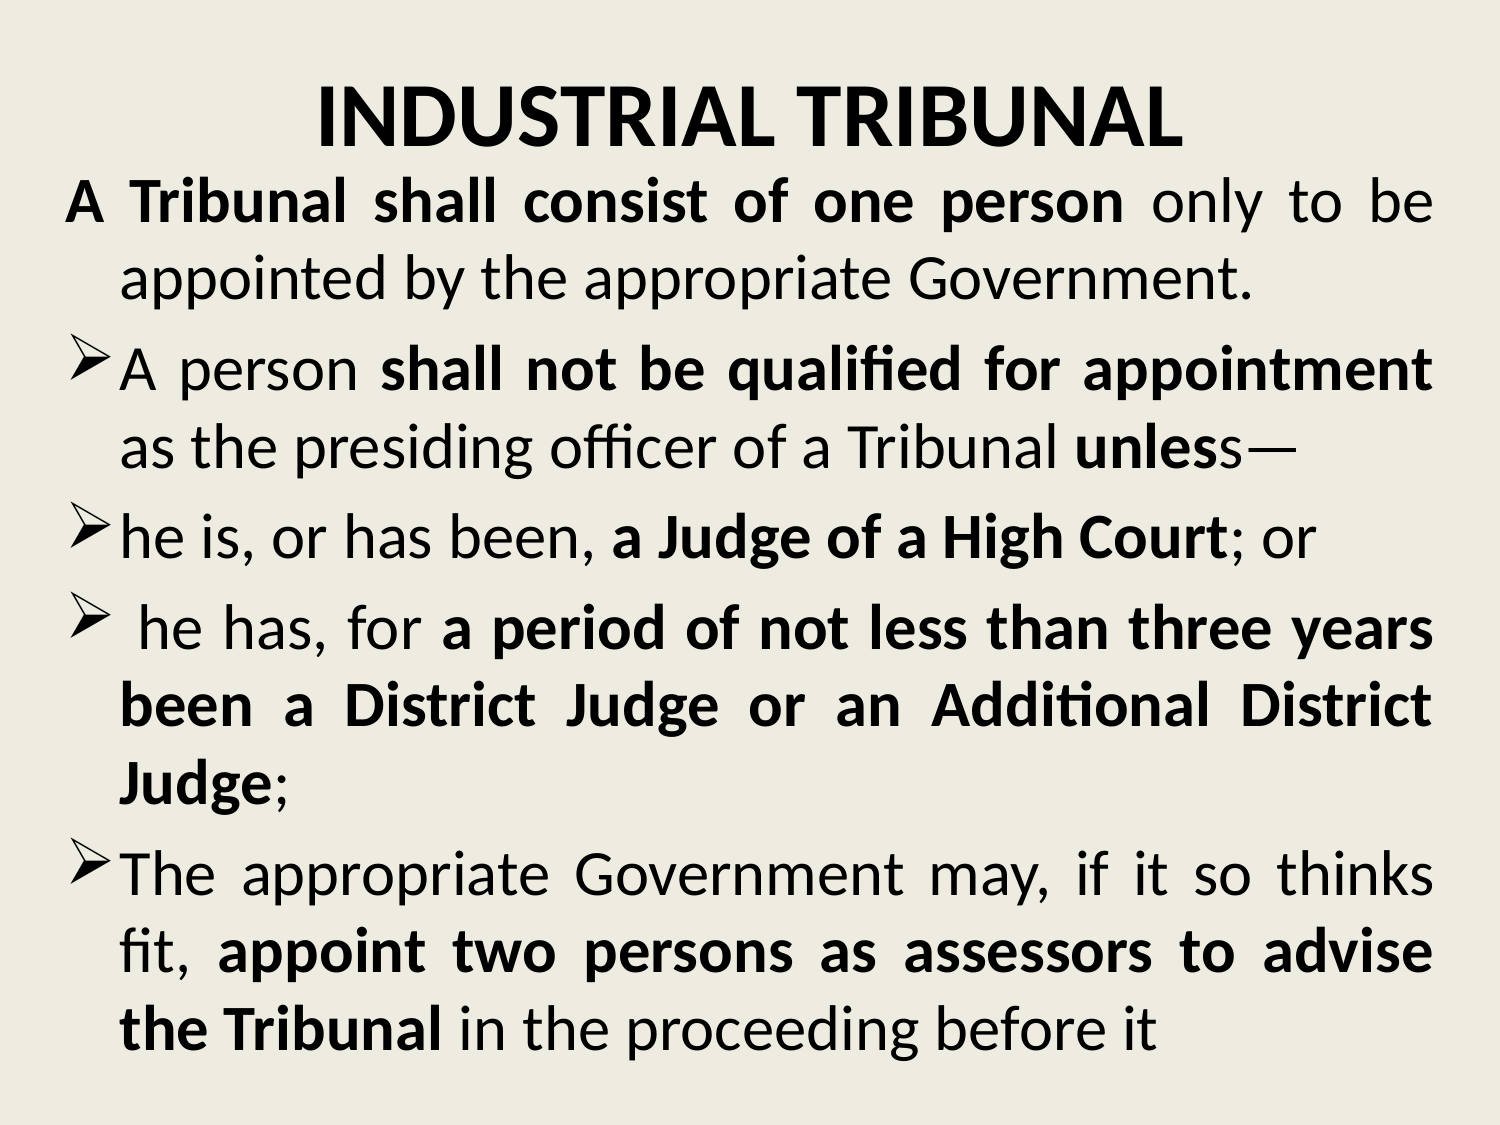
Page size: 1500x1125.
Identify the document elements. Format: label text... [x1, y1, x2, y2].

title INDUSTRIAL TRIBUNAL [75, 45, 1425, 149]
list A Tribunal shall consist of one person only to be appointed by the appropriate Government. A person shall not be qualified for appointment as the presiding officer of a Tribunal unless— he is, or has been, a Judge of a High Court; or he has, for a period of not less than three years been a District Judge or an Additional District Judge; The appropriate Government may, if it so thinks fit, appoint two persons as assessors to advise the Tribunal in the proceeding before it [50, 149, 1450, 1075]
